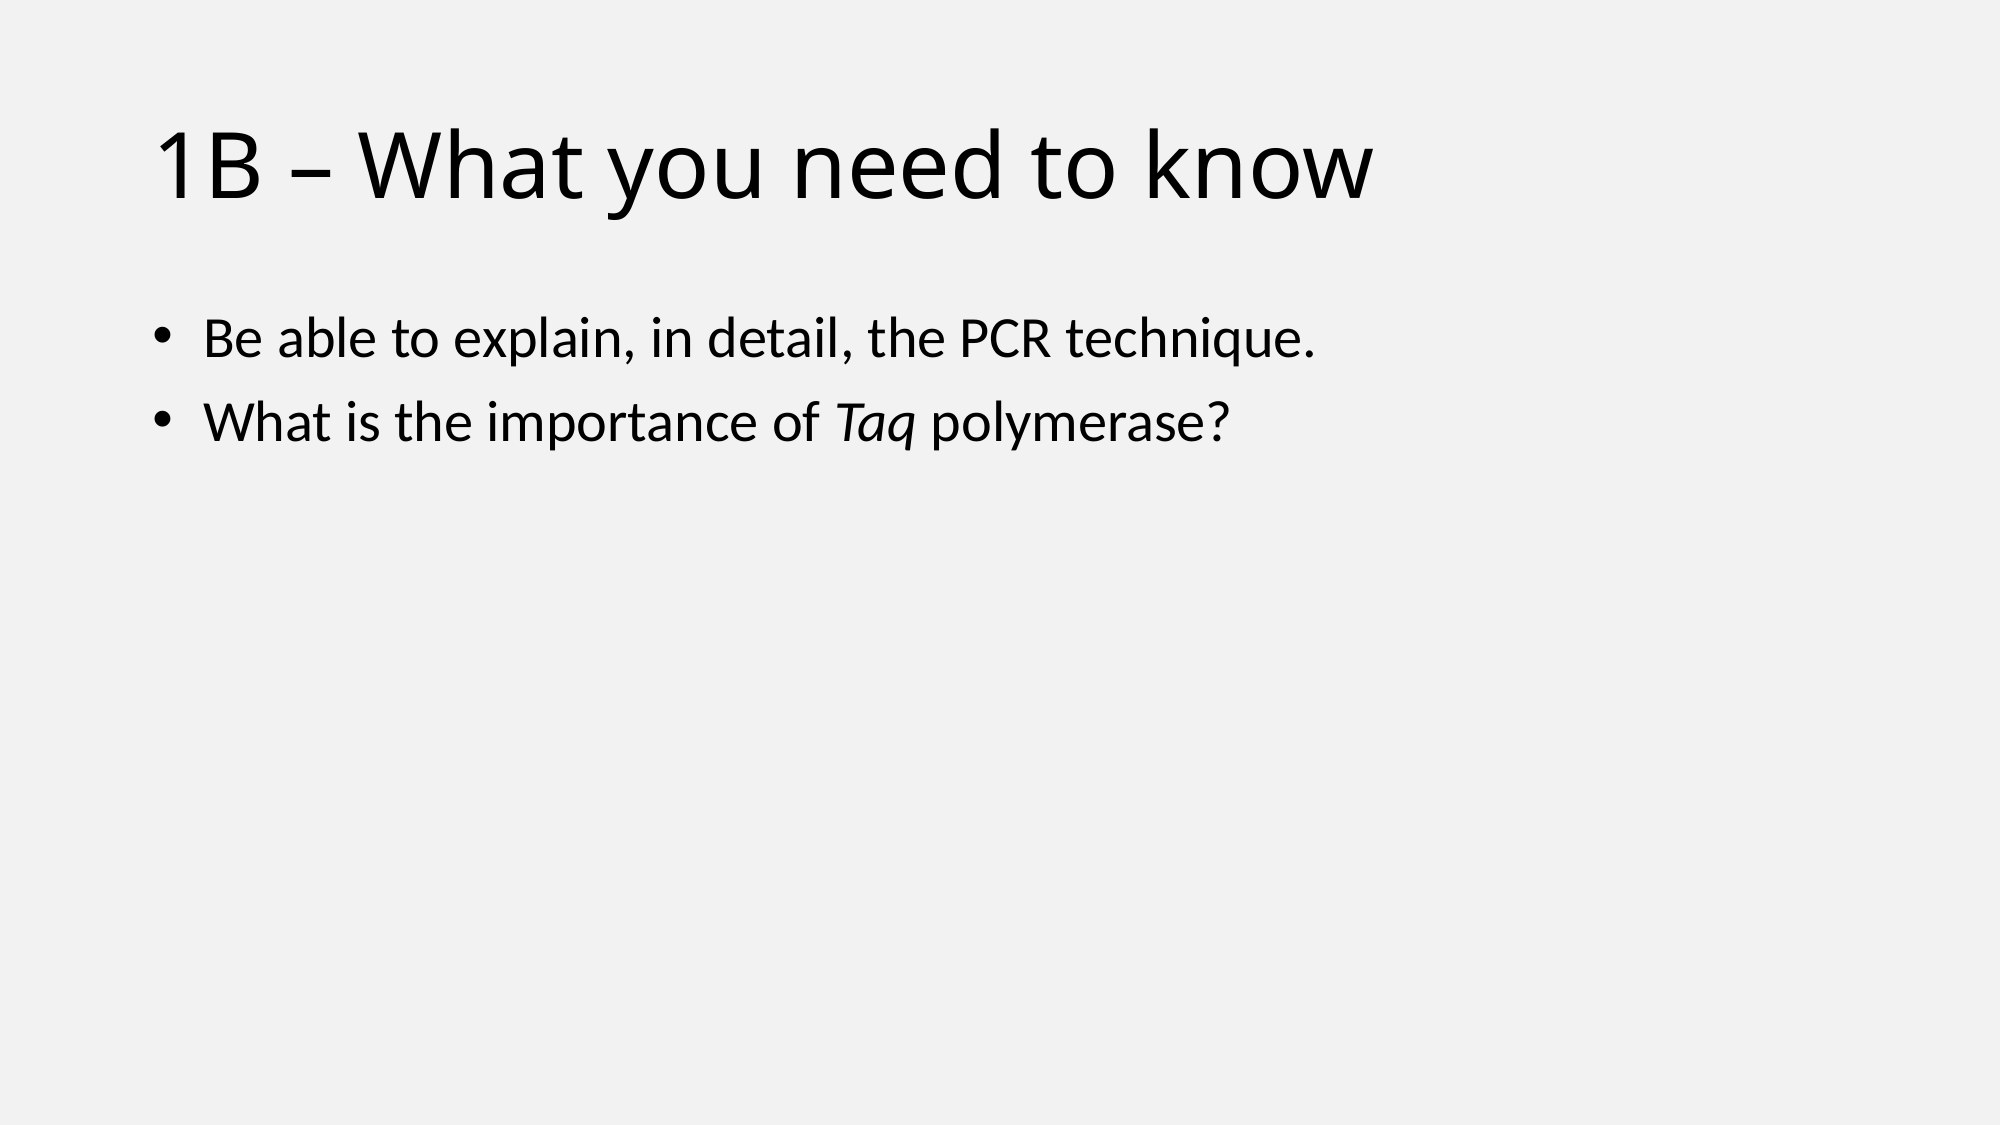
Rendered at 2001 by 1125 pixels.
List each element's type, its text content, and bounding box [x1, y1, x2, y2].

list Be able to explain, in detail, the PCR technique. What is the importance of Taq polymerase? [137, 299, 1863, 1014]
title 1B – What you need to know [137, 59, 1863, 278]
